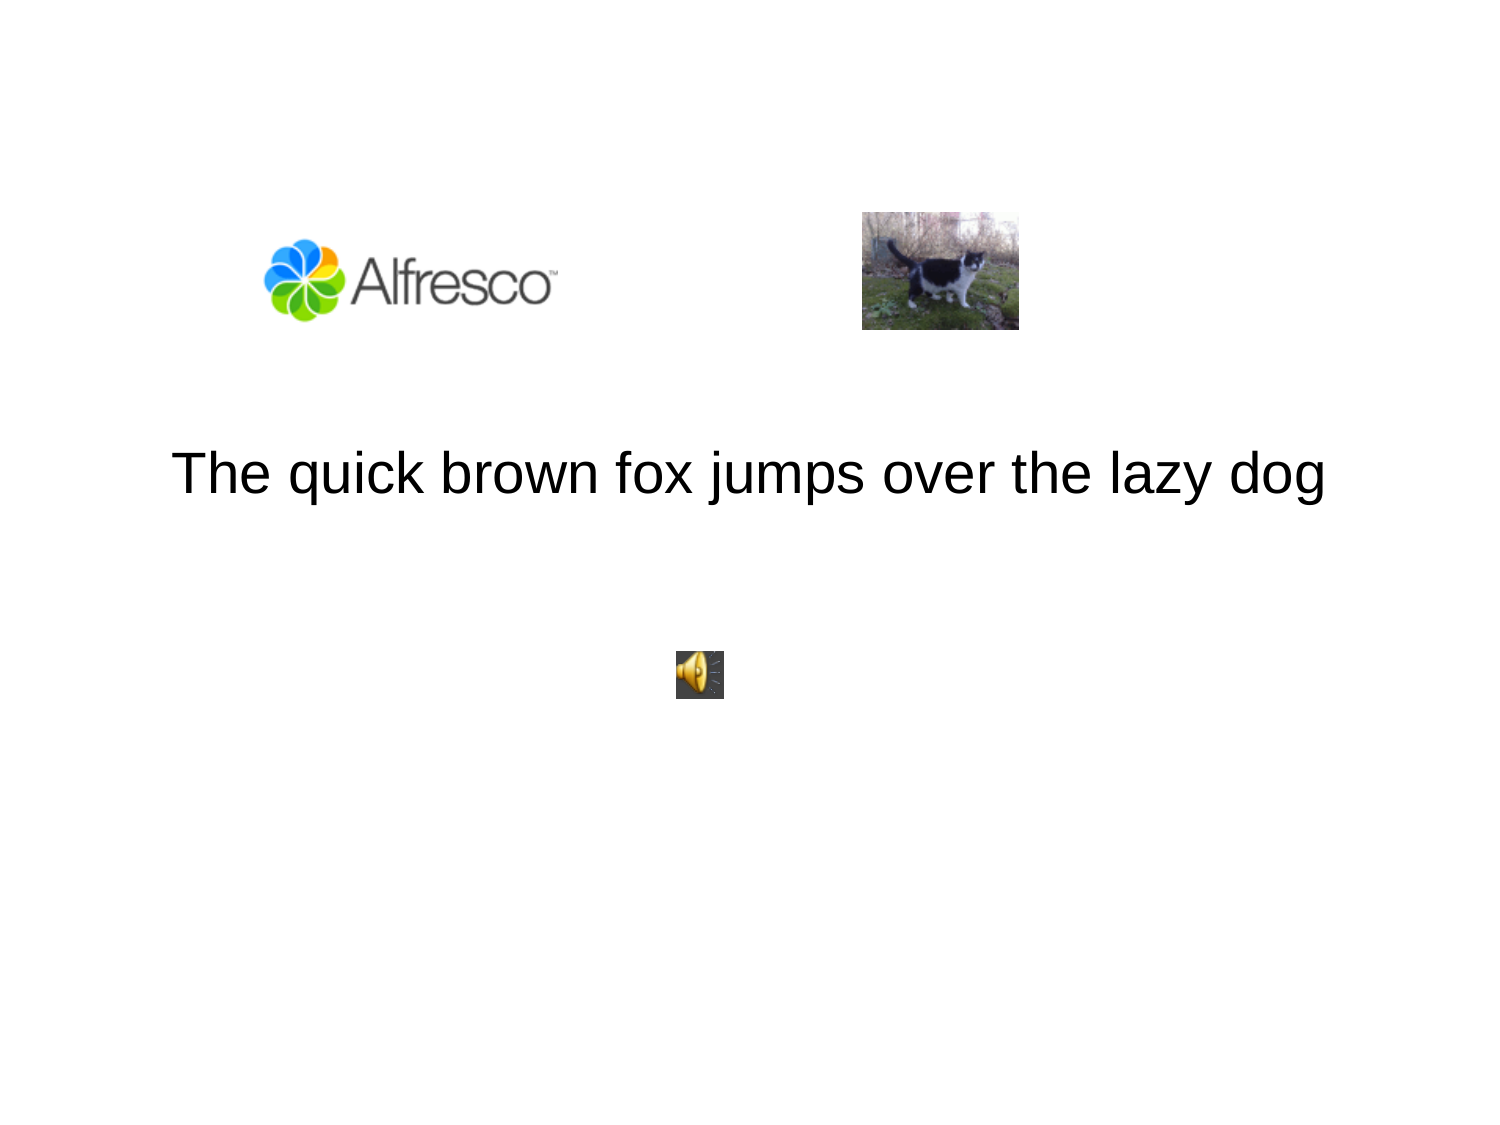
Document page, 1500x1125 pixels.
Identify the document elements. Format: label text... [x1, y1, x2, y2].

picture [674, 649, 726, 701]
picture [862, 212, 1019, 330]
title The quick brown fox jumps over the lazy dog [112, 349, 1388, 591]
picture [262, 237, 559, 324]
